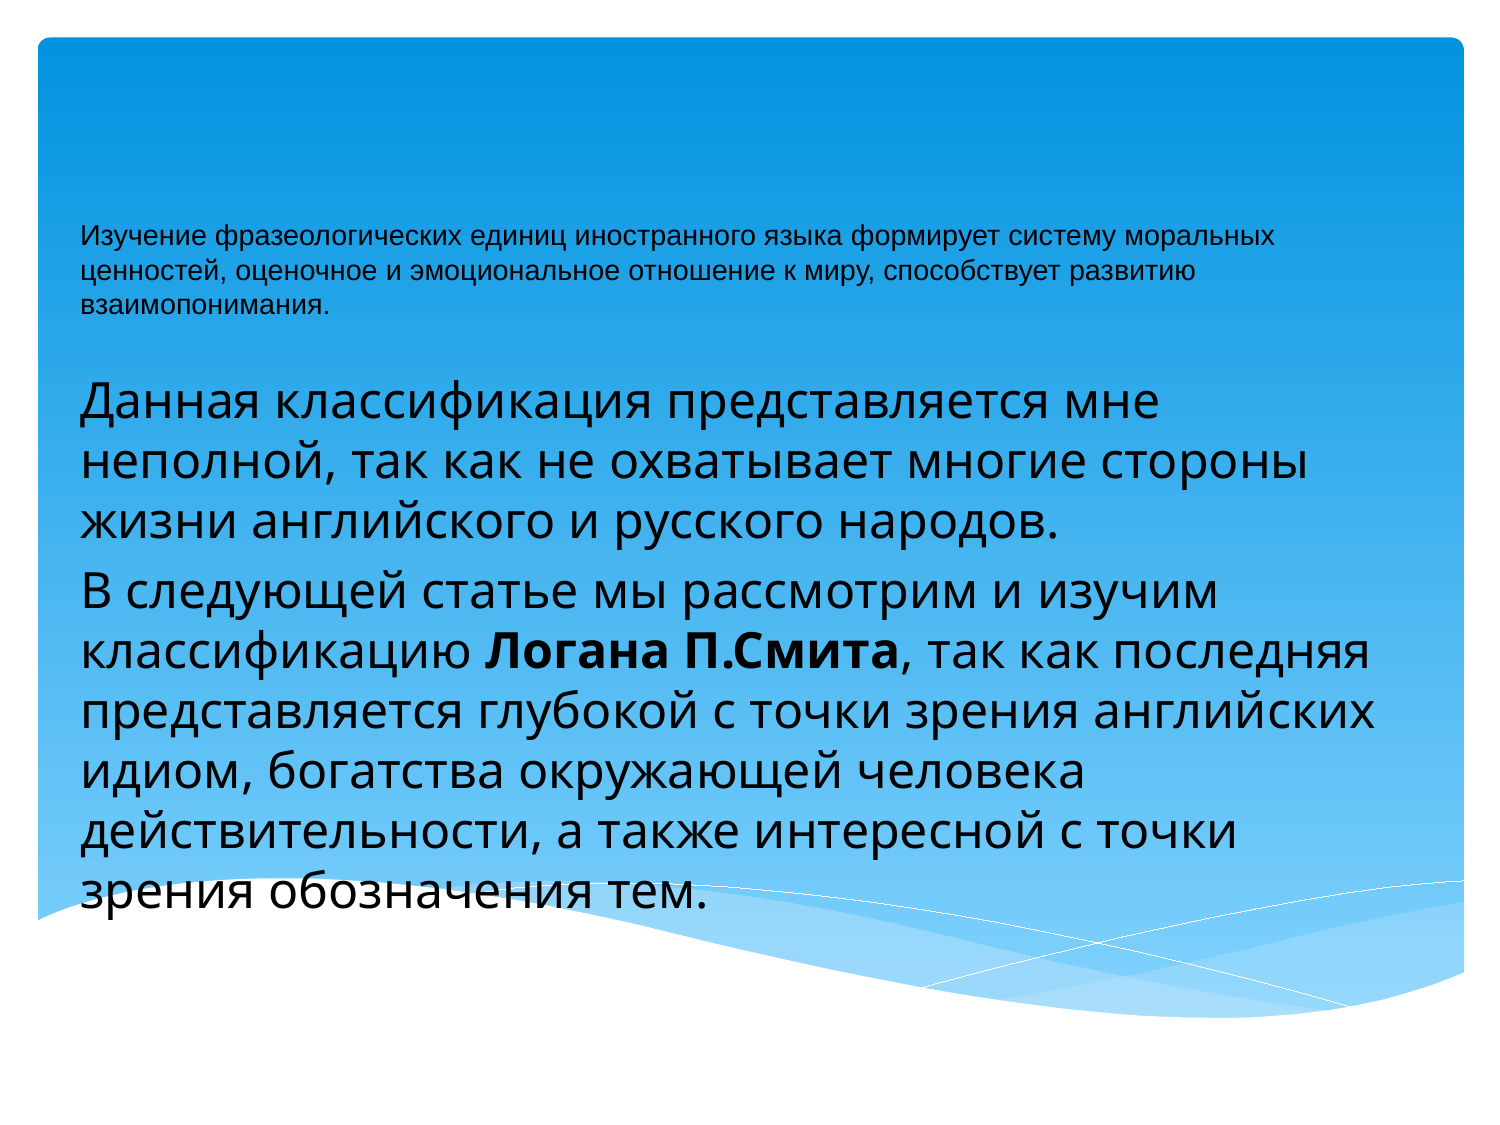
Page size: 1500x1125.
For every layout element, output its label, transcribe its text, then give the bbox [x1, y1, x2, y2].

subtitle Данная классификация представляется мне неполной, так как не охватывает многие стороны жизни английского и русского народов. В следующей статье мы рассмотрим и изучим классификацию Логана П.Смита, так как последняя представляется глубокой с точки зрения английских идиом, богатства окружающей человека действительности, а также интересной с точки зрения обозначения тем. [64, 290, 1428, 1093]
title Изучение фразеологических единиц иностранного языка формирует систему моральных ценностей, оценочное и эмоциональное отношение к миру, способствует развитию взаимопонимания. [64, 137, 1428, 290]
